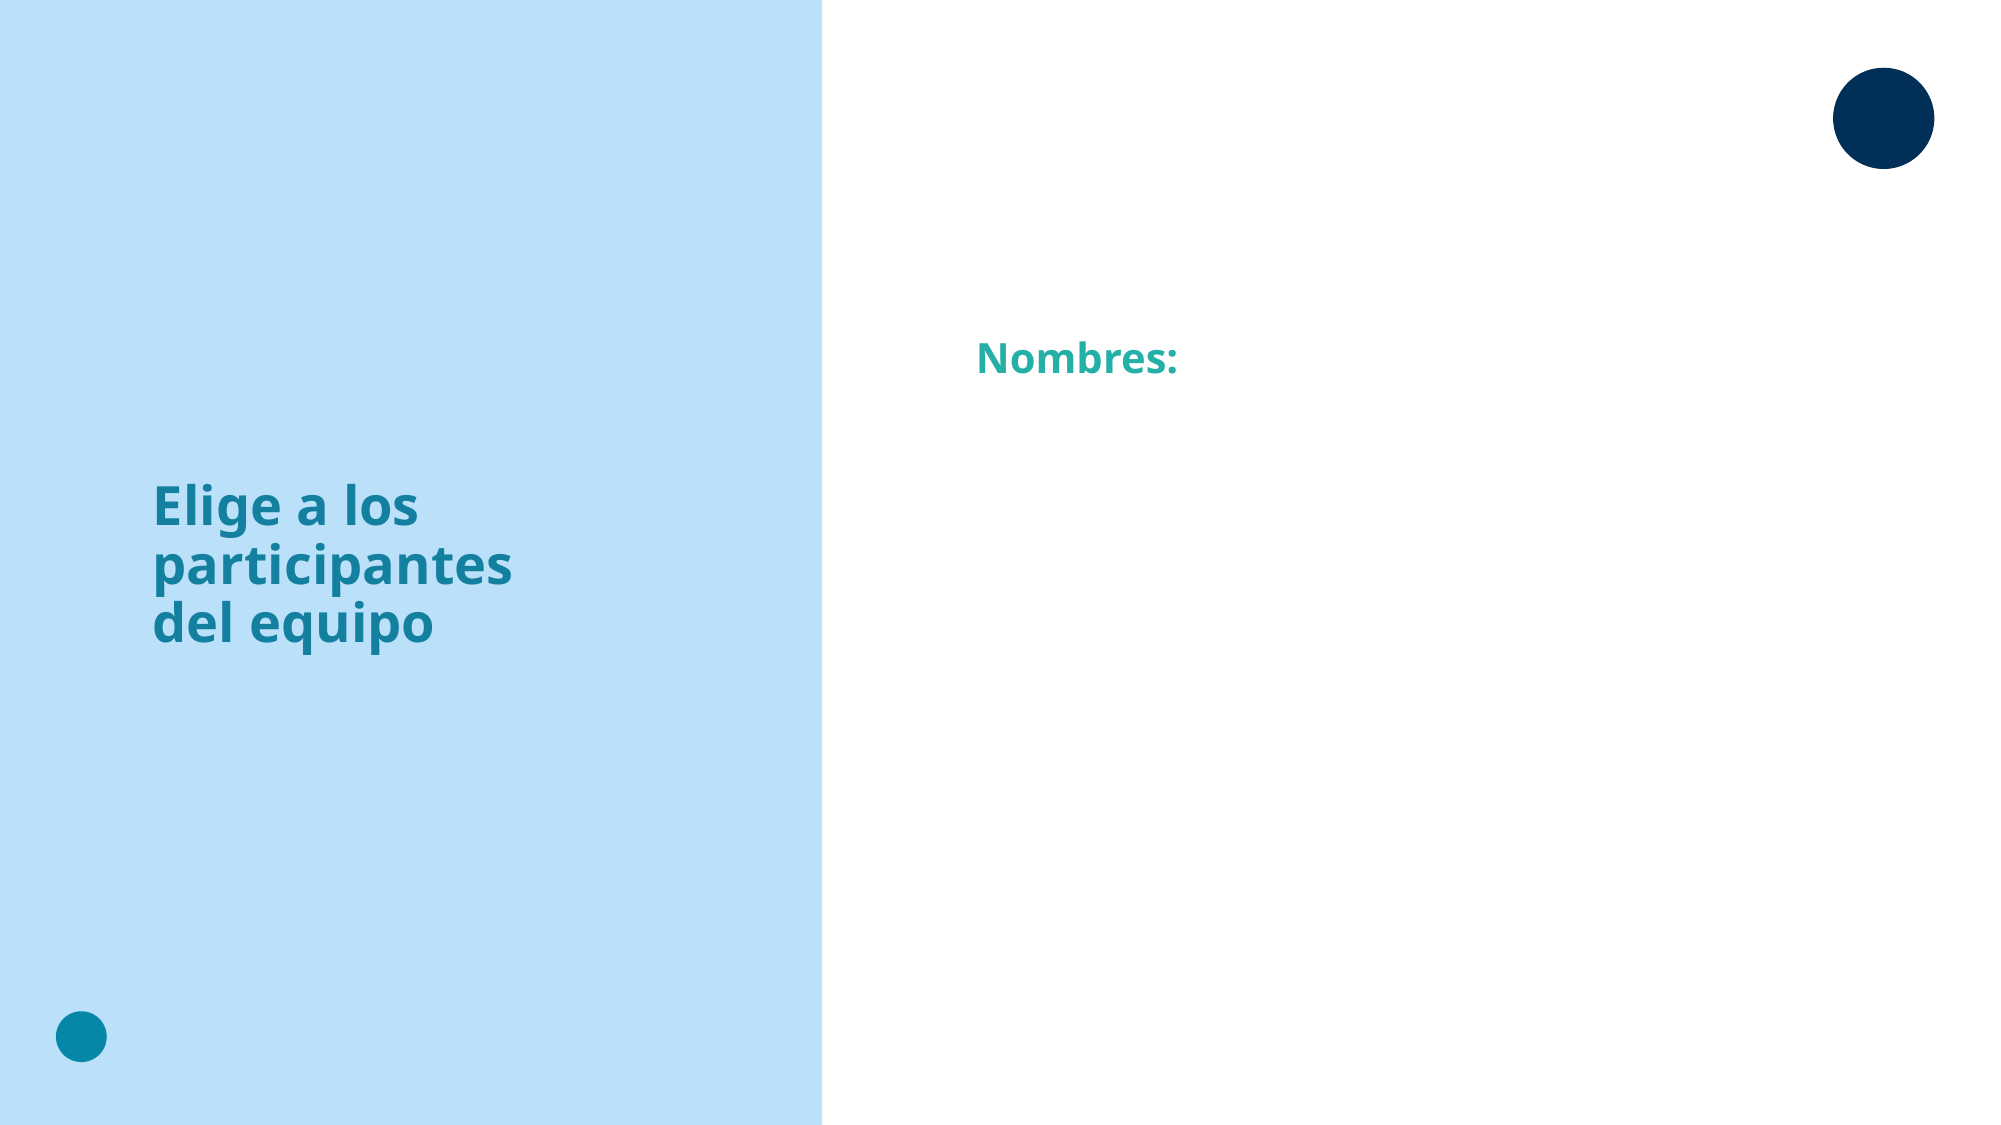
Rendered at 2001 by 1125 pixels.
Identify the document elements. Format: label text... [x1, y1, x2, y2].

title Elige a los participantes del equipo [137, 462, 791, 662]
list Nombres: [960, 329, 1882, 408]
